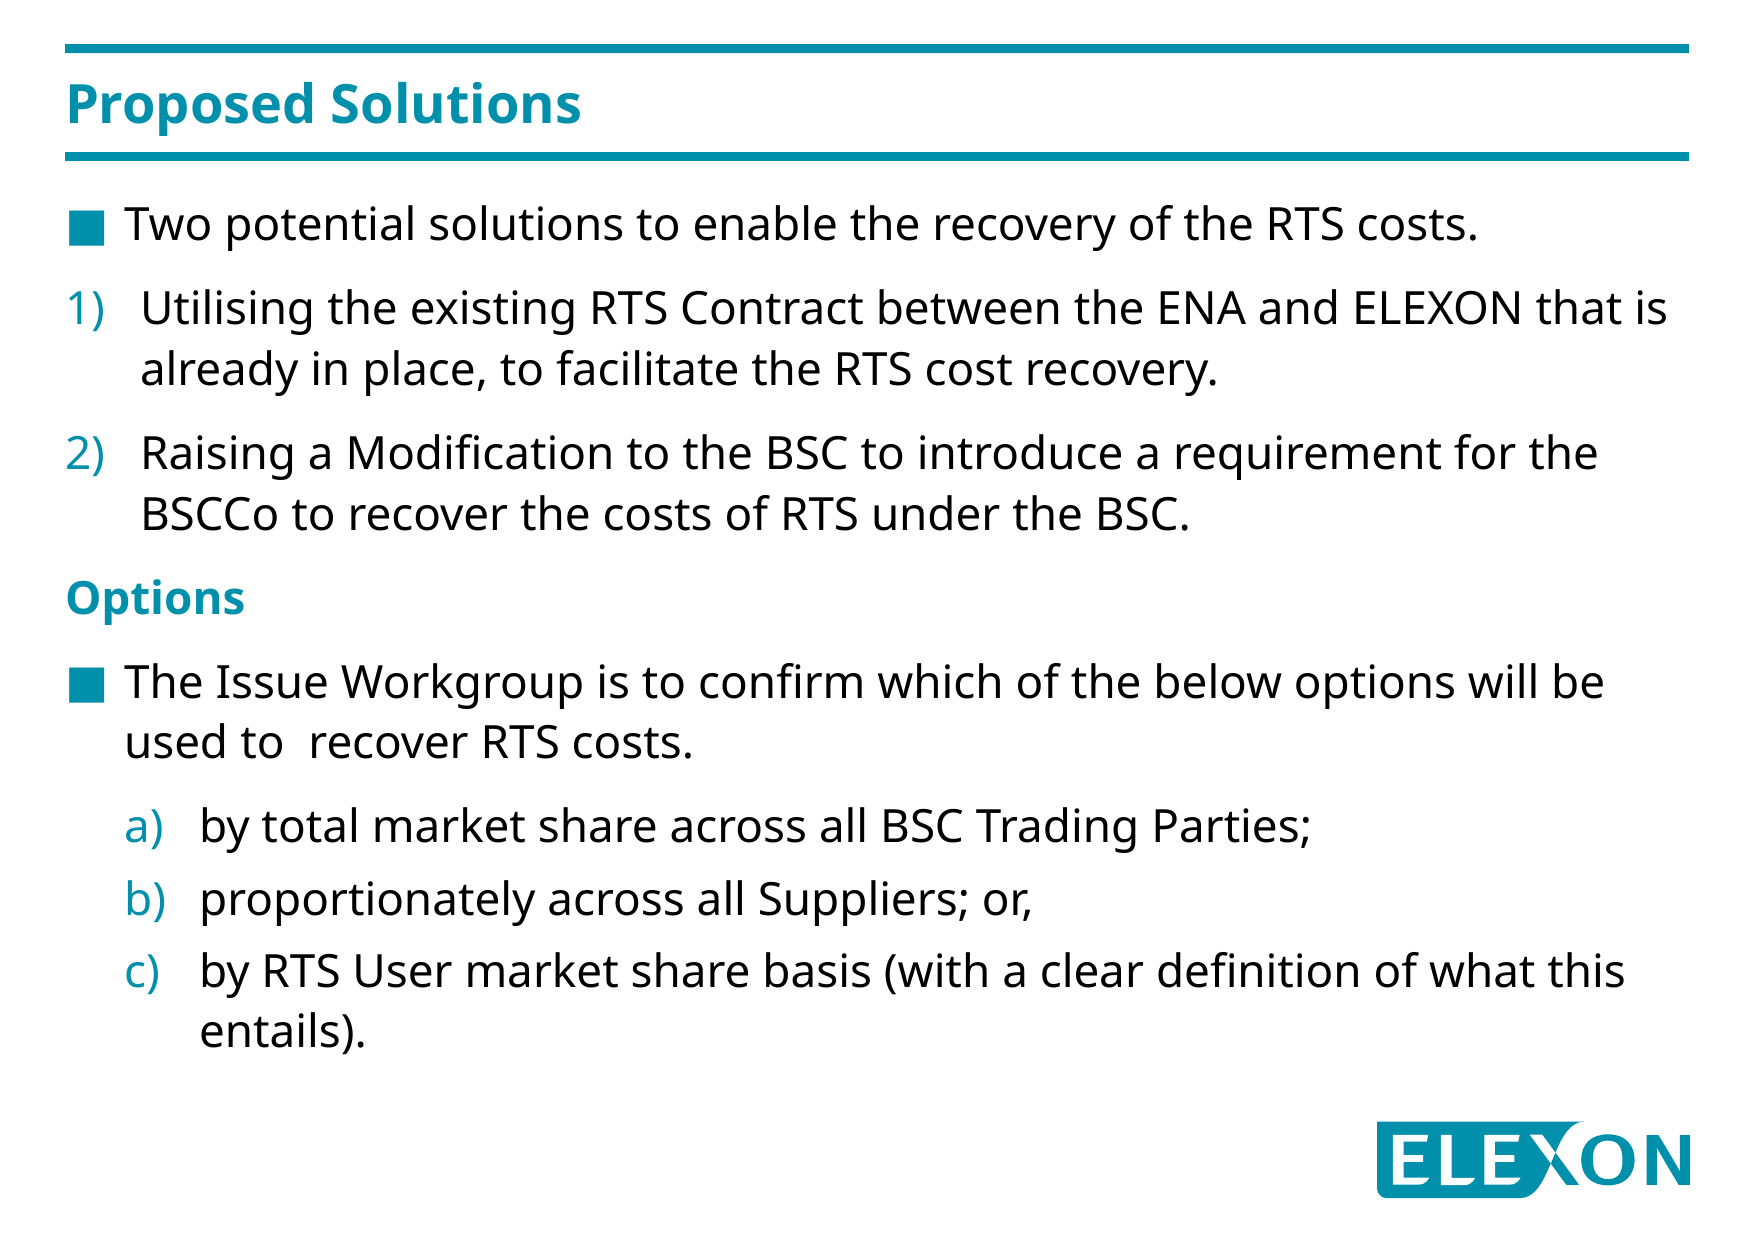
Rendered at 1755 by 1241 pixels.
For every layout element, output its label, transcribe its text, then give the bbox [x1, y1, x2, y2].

title Proposed Solutions [65, 69, 1689, 141]
list Two potential solutions to enable the recovery of the RTS costs. Utilising the existing RTS Contract between the ENA and ELEXON that is already in place, to facilitate the RTS cost recovery. Raising a Modification to the BSC to introduce a requirement for the BSCCo to recover the costs of RTS under the BSC. Options The Issue Workgroup is to confirm which of the below options will be used to recover RTS costs. by total market share across all BSC Trading Parties; proportionately across all Suppliers; or, by RTS User market share basis (with a clear definition of what this entails). [65, 189, 1689, 1099]
